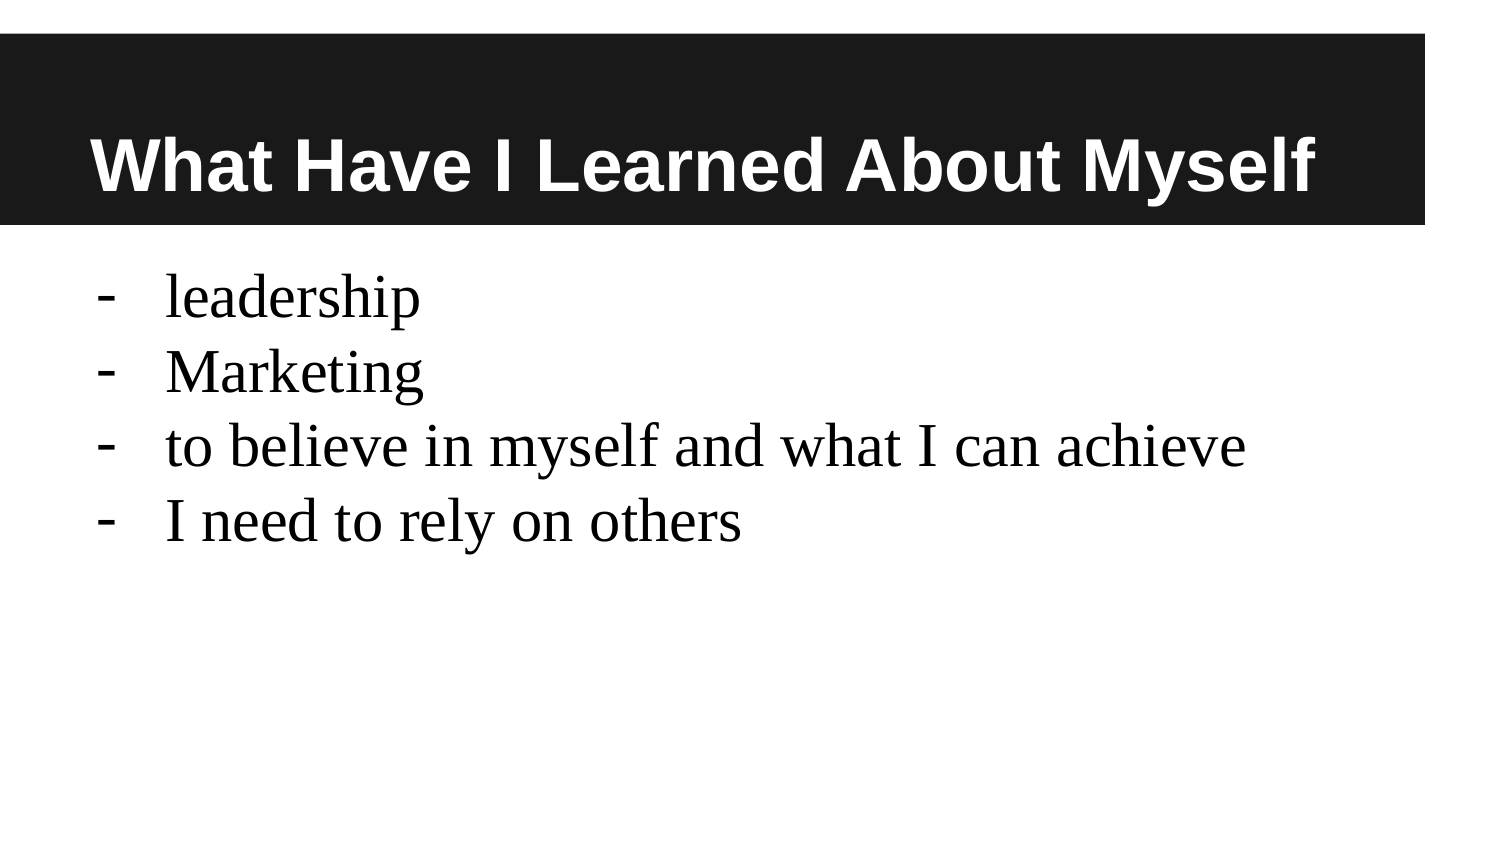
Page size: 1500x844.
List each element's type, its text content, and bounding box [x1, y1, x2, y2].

title What Have I Learned About Myself [75, 33, 1425, 221]
list leadership Marketing to believe in myself and what I can achieve I need to rely on others [75, 239, 1425, 808]
